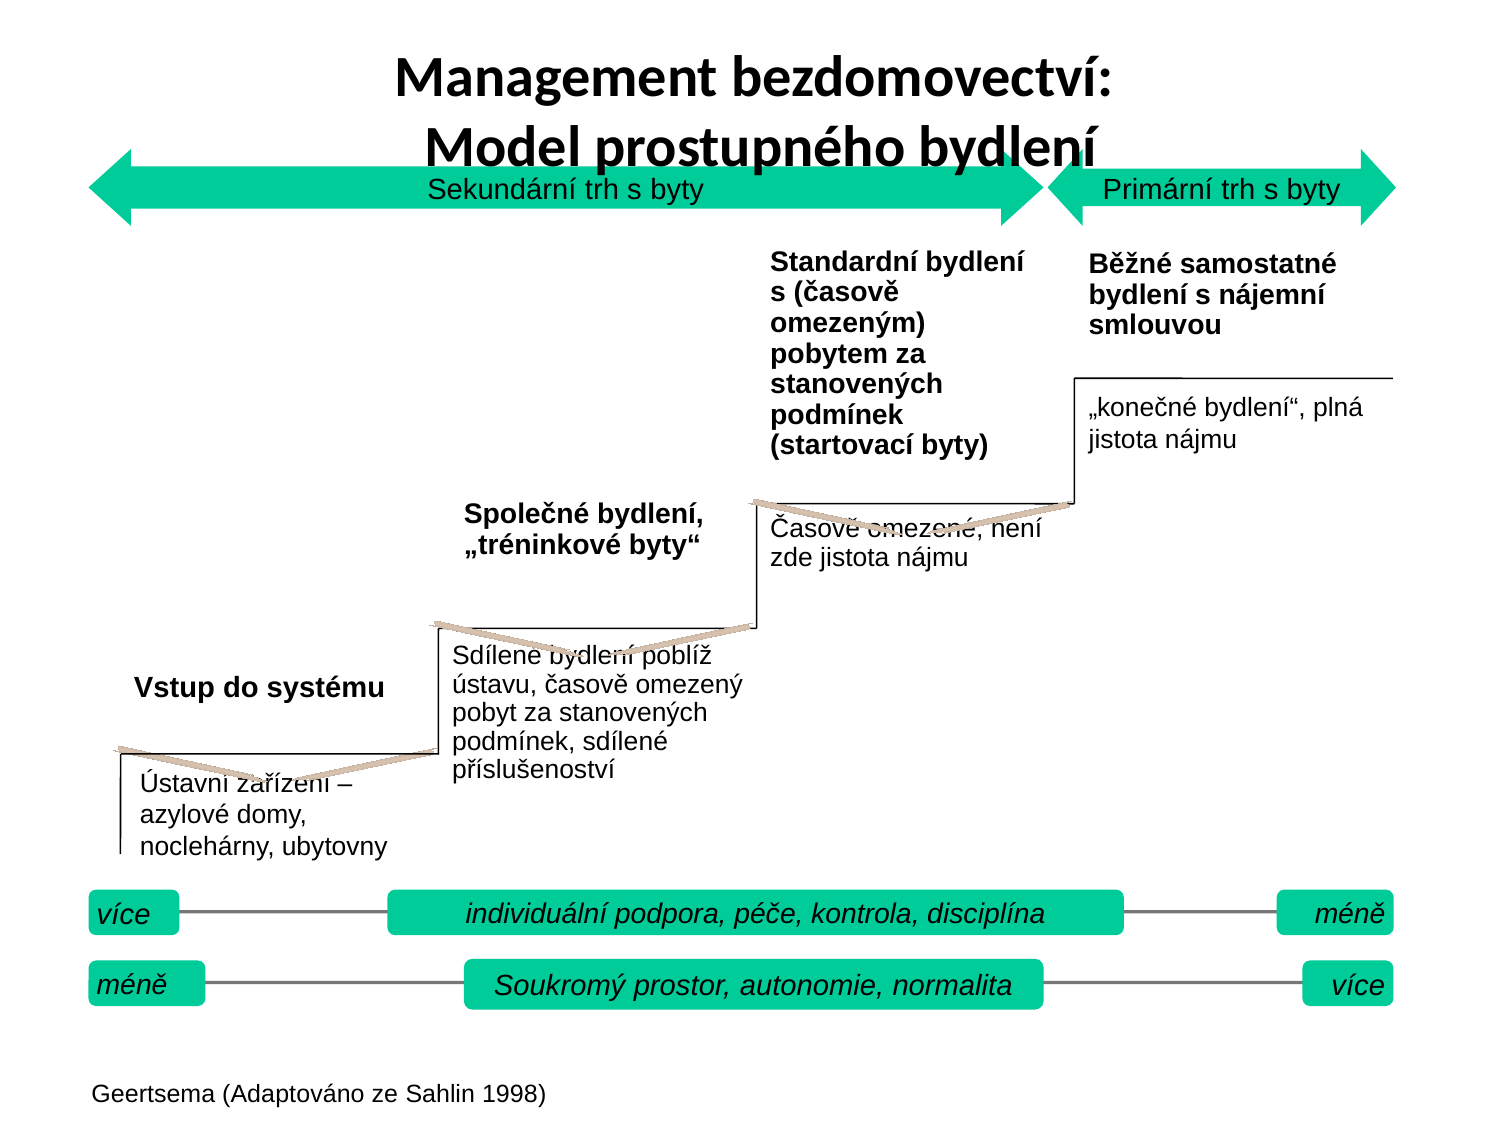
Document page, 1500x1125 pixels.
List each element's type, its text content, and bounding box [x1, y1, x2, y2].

text_box Soukromý prostor, autonomie, normalita [463, 958, 1044, 1010]
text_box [88, 889, 1394, 936]
text_box Vstup do systému [133, 672, 406, 723]
text_box Společné bydlení, „tréninkové byty“ [463, 499, 727, 607]
text_box [748, 499, 903, 536]
text_box Primární trh s byty [1047, 149, 1397, 226]
text_box [429, 621, 584, 657]
text_box „konečné bydlení“, plná jistota nájmu [1088, 390, 1390, 478]
text_box Časově omezené, není zde jistota nájmu [770, 515, 1055, 583]
text_box méně [88, 960, 206, 1007]
text_box [414, 748, 437, 753]
text_box Management bezdomovectví: Model prostupného bydlení [160, 30, 1361, 108]
text_box Geertsema (Adaptováno ze Sahlin 1998) [76, 1070, 568, 1116]
text_box [129, 754, 268, 783]
text_box Ústavní zařízení – azylové domy, noclehárny, ubytovny [139, 765, 427, 849]
text_box [927, 501, 1072, 534]
text_box Sdílené bydlení poblíž ústavu, časově omezený pobyt za stanovených podmínek, sdílené příslušenoství [452, 642, 780, 766]
text_box více [1302, 960, 1394, 1007]
text_box Běžné samostatné bydlení s nájemní smlouvou [1088, 249, 1390, 352]
text_box [113, 746, 151, 753]
text_box Sekundární trh s byty [88, 149, 1044, 226]
text_box Standardní bydlení s (časově omezeným) pobytem za stanovených podmínek (startovací byty) [770, 246, 1048, 476]
text_box [292, 754, 434, 781]
text_box [608, 623, 753, 656]
